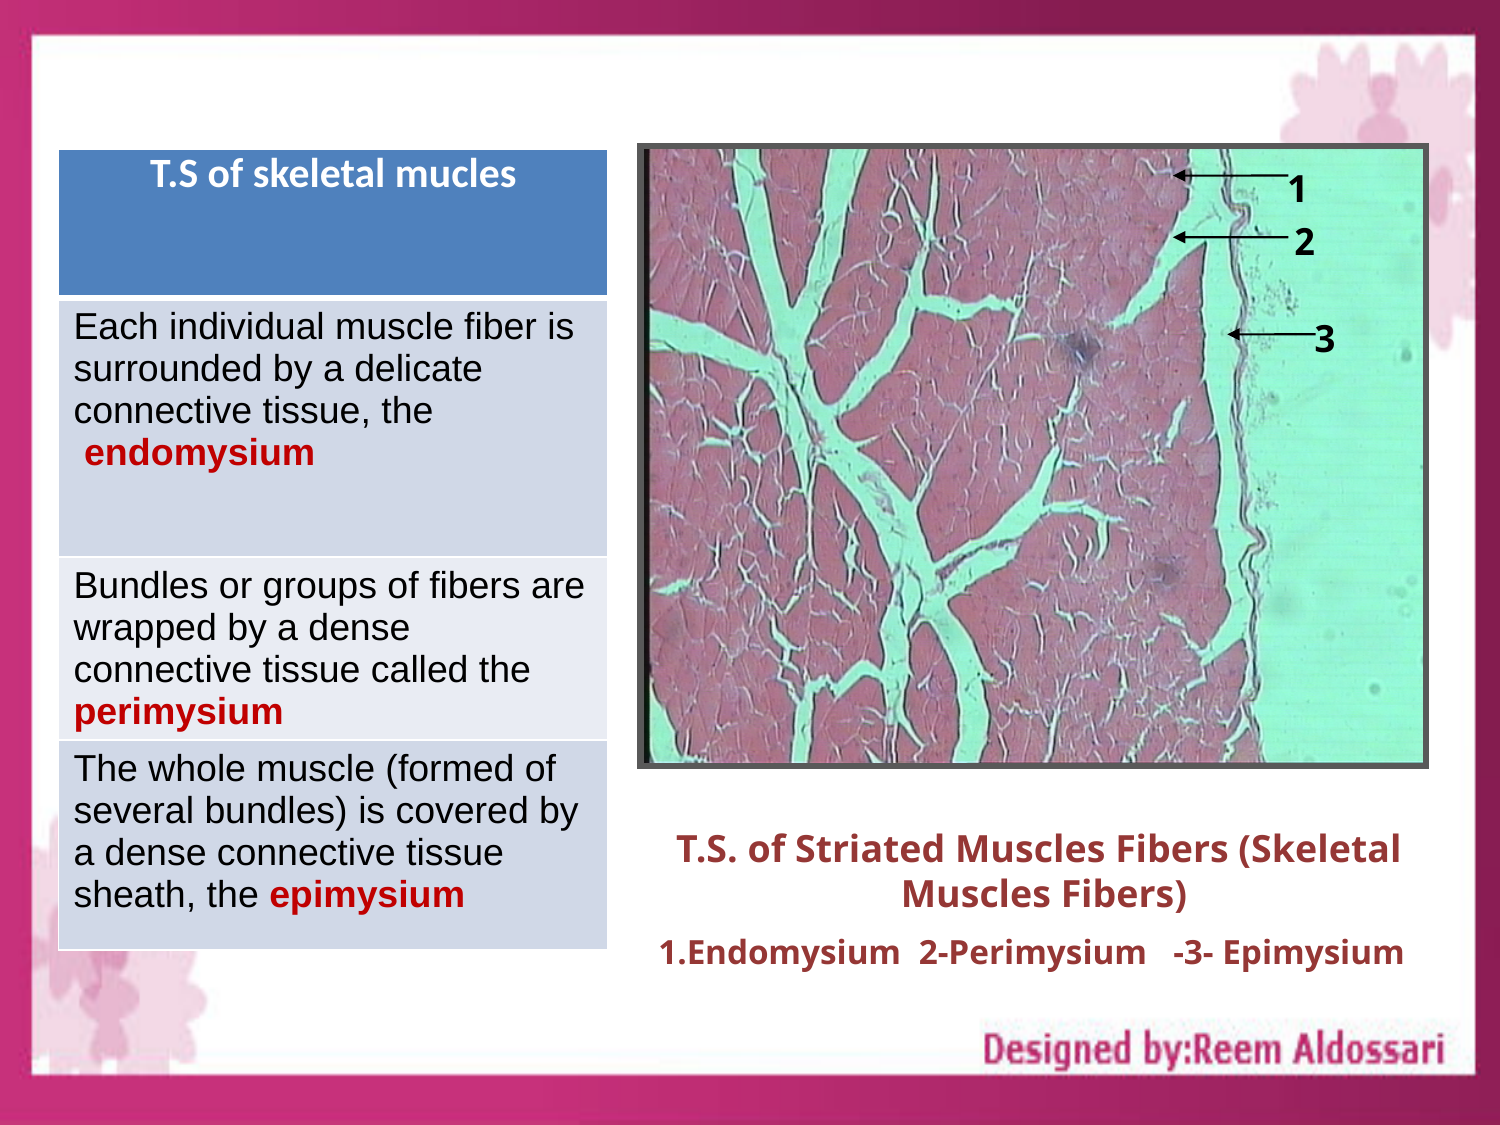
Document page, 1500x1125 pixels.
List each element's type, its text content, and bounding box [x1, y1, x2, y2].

table_cell Bundles or groups of fibers are wrapped by a dense connective tissue called the perimysium [59, 558, 607, 739]
table_header T.S of skeletal mucles [59, 150, 607, 295]
picture [0, 0, 1500, 1125]
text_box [643, 148, 1436, 1125]
table_cell The whole muscle (formed of several bundles) is covered by a dense connective tissue sheath, the epimysium [59, 741, 607, 949]
table_cell Each individual muscle fiber is surrounded by a delicate connective tissue, the endomysium [59, 301, 607, 556]
